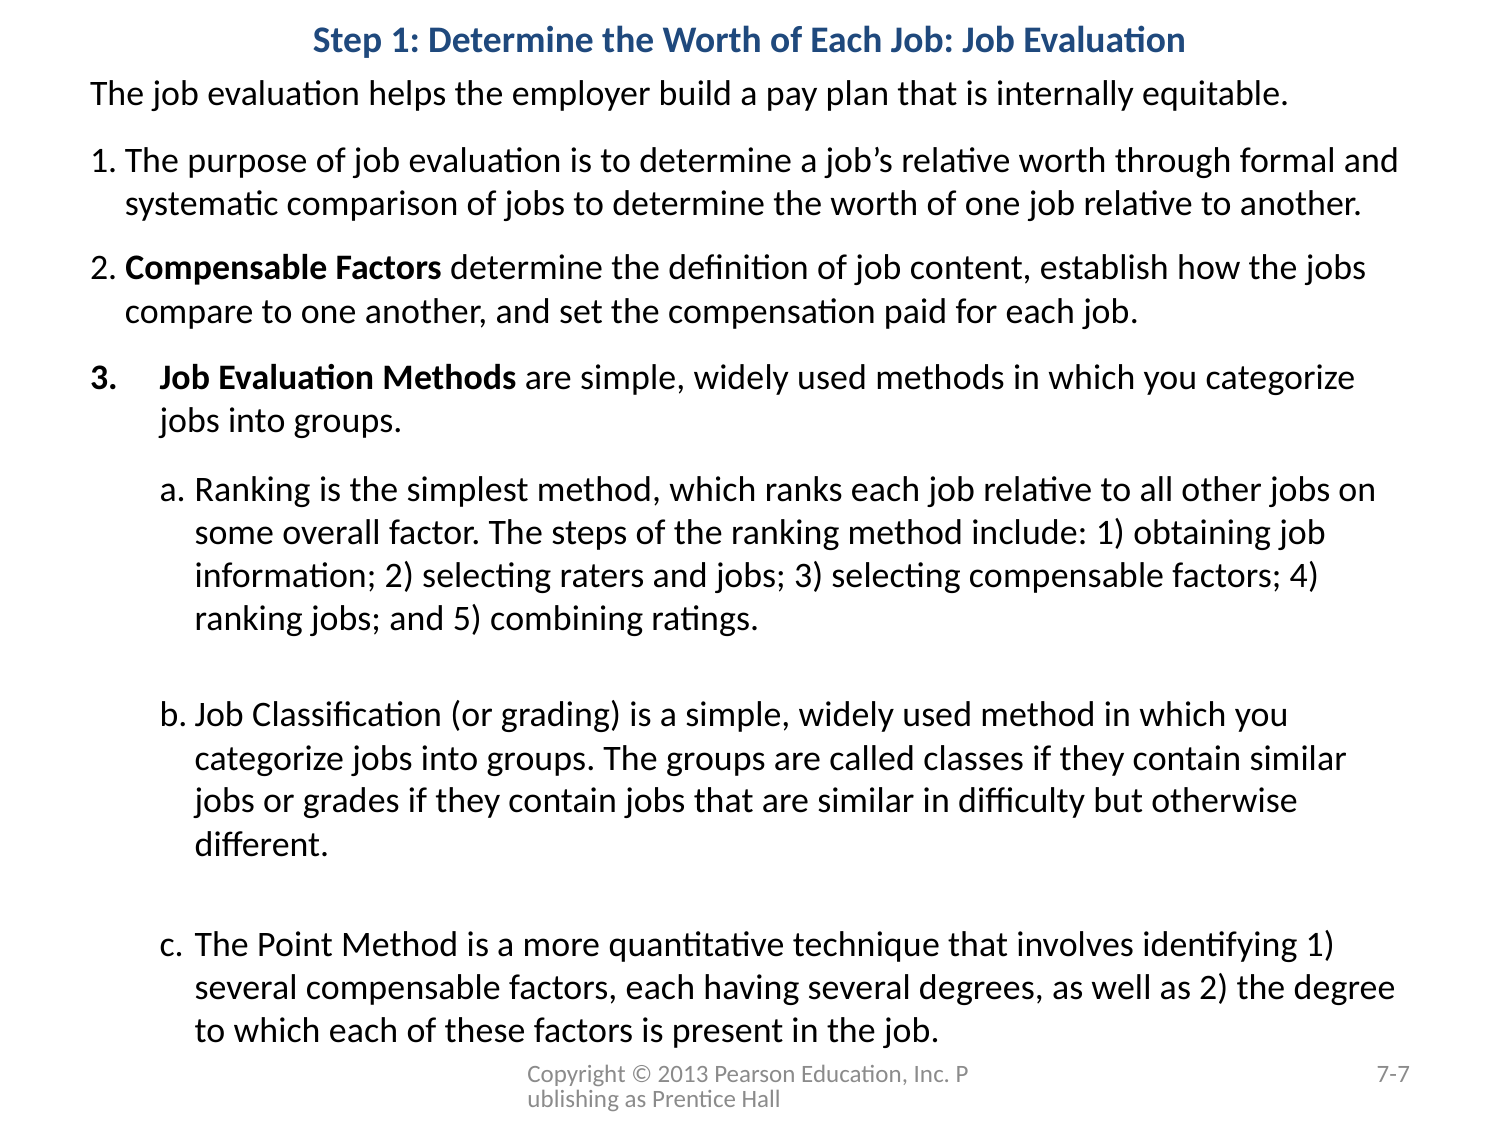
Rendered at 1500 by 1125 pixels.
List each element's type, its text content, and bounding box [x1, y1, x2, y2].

title Step 1: Determine the Worth of Each Job: Job Evaluation [75, 12, 1425, 62]
slide_number 7-7 [1074, 1042, 1425, 1103]
footer Copyright © 2013 Pearson Education, Inc. Publishing as Prentice Hall [512, 1042, 988, 1103]
list The job evaluation helps the employer build a pay plan that is internally equitable. The purpose of job evaluation is to determine a job’s relative worth through formal and systematic comparison of jobs to determine the worth of one job relative to another. 2. Compensable Factors determine the definition of job content, establish how the jobs compare to one another, and set the compensation paid for each job. Job Evaluation Methods are simple, widely used methods in which you categorize jobs into groups. Ranking is the simplest method, which ranks each job relative to all other jobs on some overall factor. The steps of the ranking method include: 1) obtaining job information; 2) selecting raters and jobs; 3) selecting compensable factors; 4) ranking jobs; and 5) combining ratings. Job Classification (or grading) is a simple, widely used method in which you categorize jobs into groups. The groups are called classes if they contain similar jobs or grades if they contain jobs that are similar in difficulty but otherwise different. The Point Method is a more quantitative technique that involves identifying 1) several compensable factors, each having several degrees, as well as 2) the degree to which each of these factors is present in the job. [75, 62, 1425, 1063]
